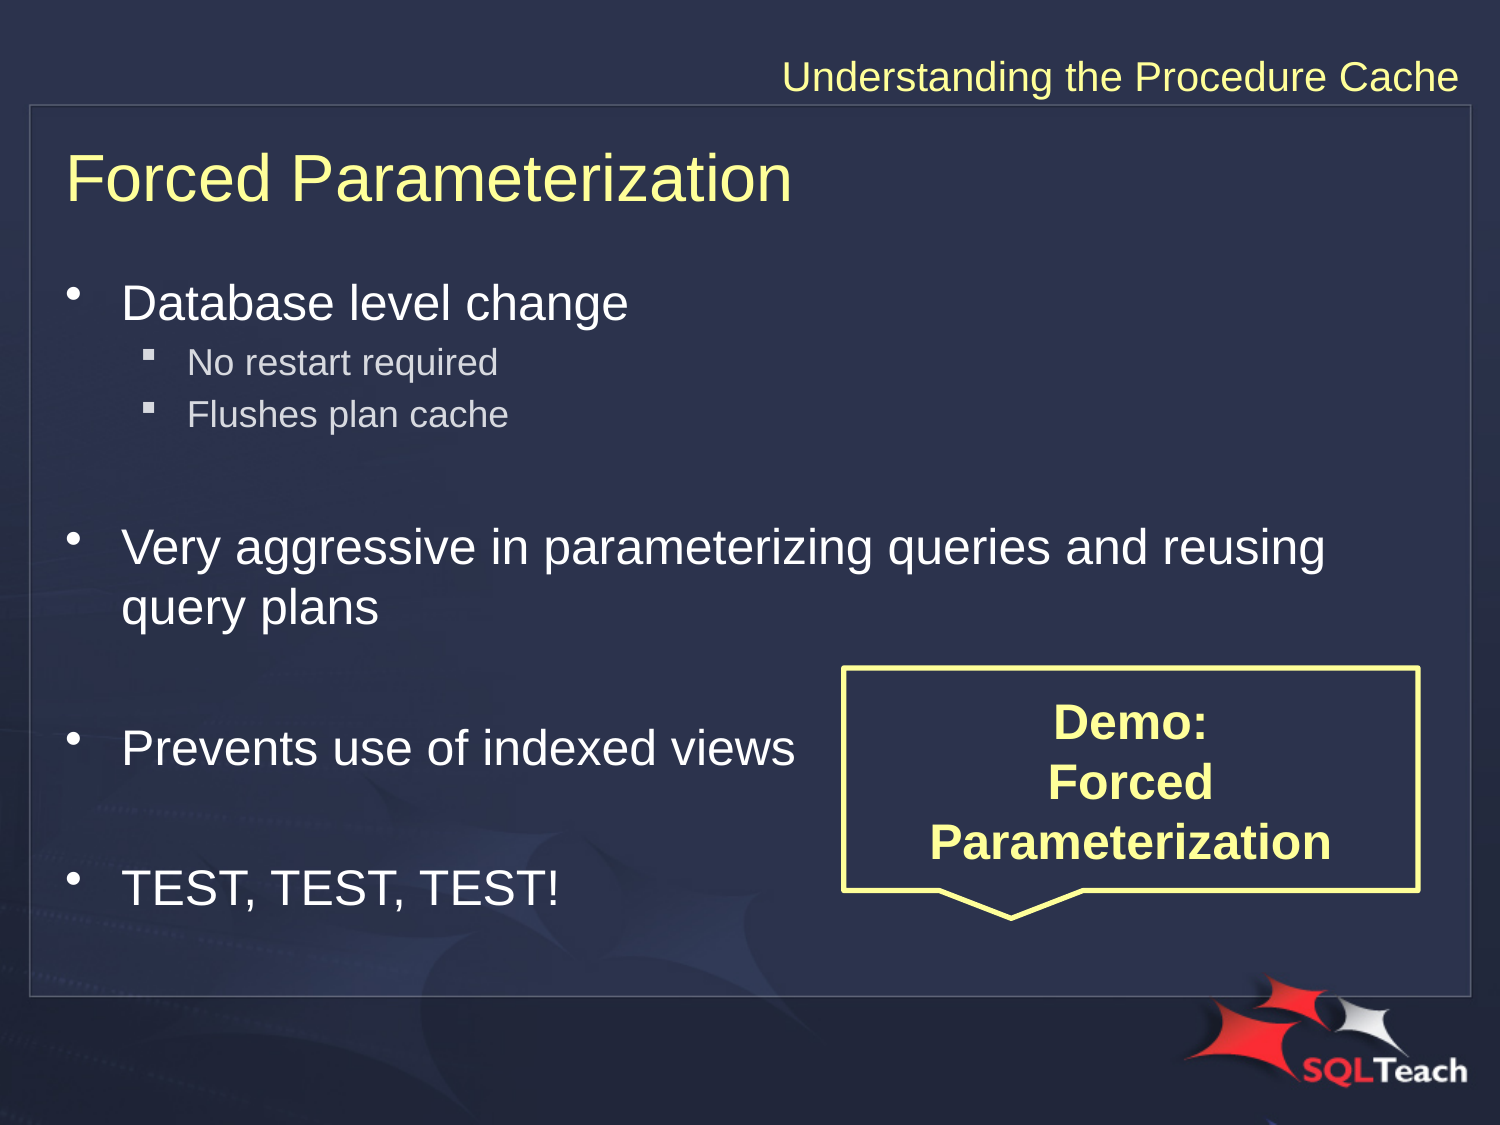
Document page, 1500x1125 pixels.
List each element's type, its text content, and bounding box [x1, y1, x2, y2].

title Forced Parameterization [49, 137, 1326, 213]
picture [0, 0, 1500, 1125]
text_box Demo: Forced Parameterization [841, 665, 1421, 921]
list Database level change No restart required Flushes plan cache Very aggressive in parameterizing queries and reusing query plans Prevents use of indexed views TEST, TEST, TEST! [49, 262, 1463, 988]
